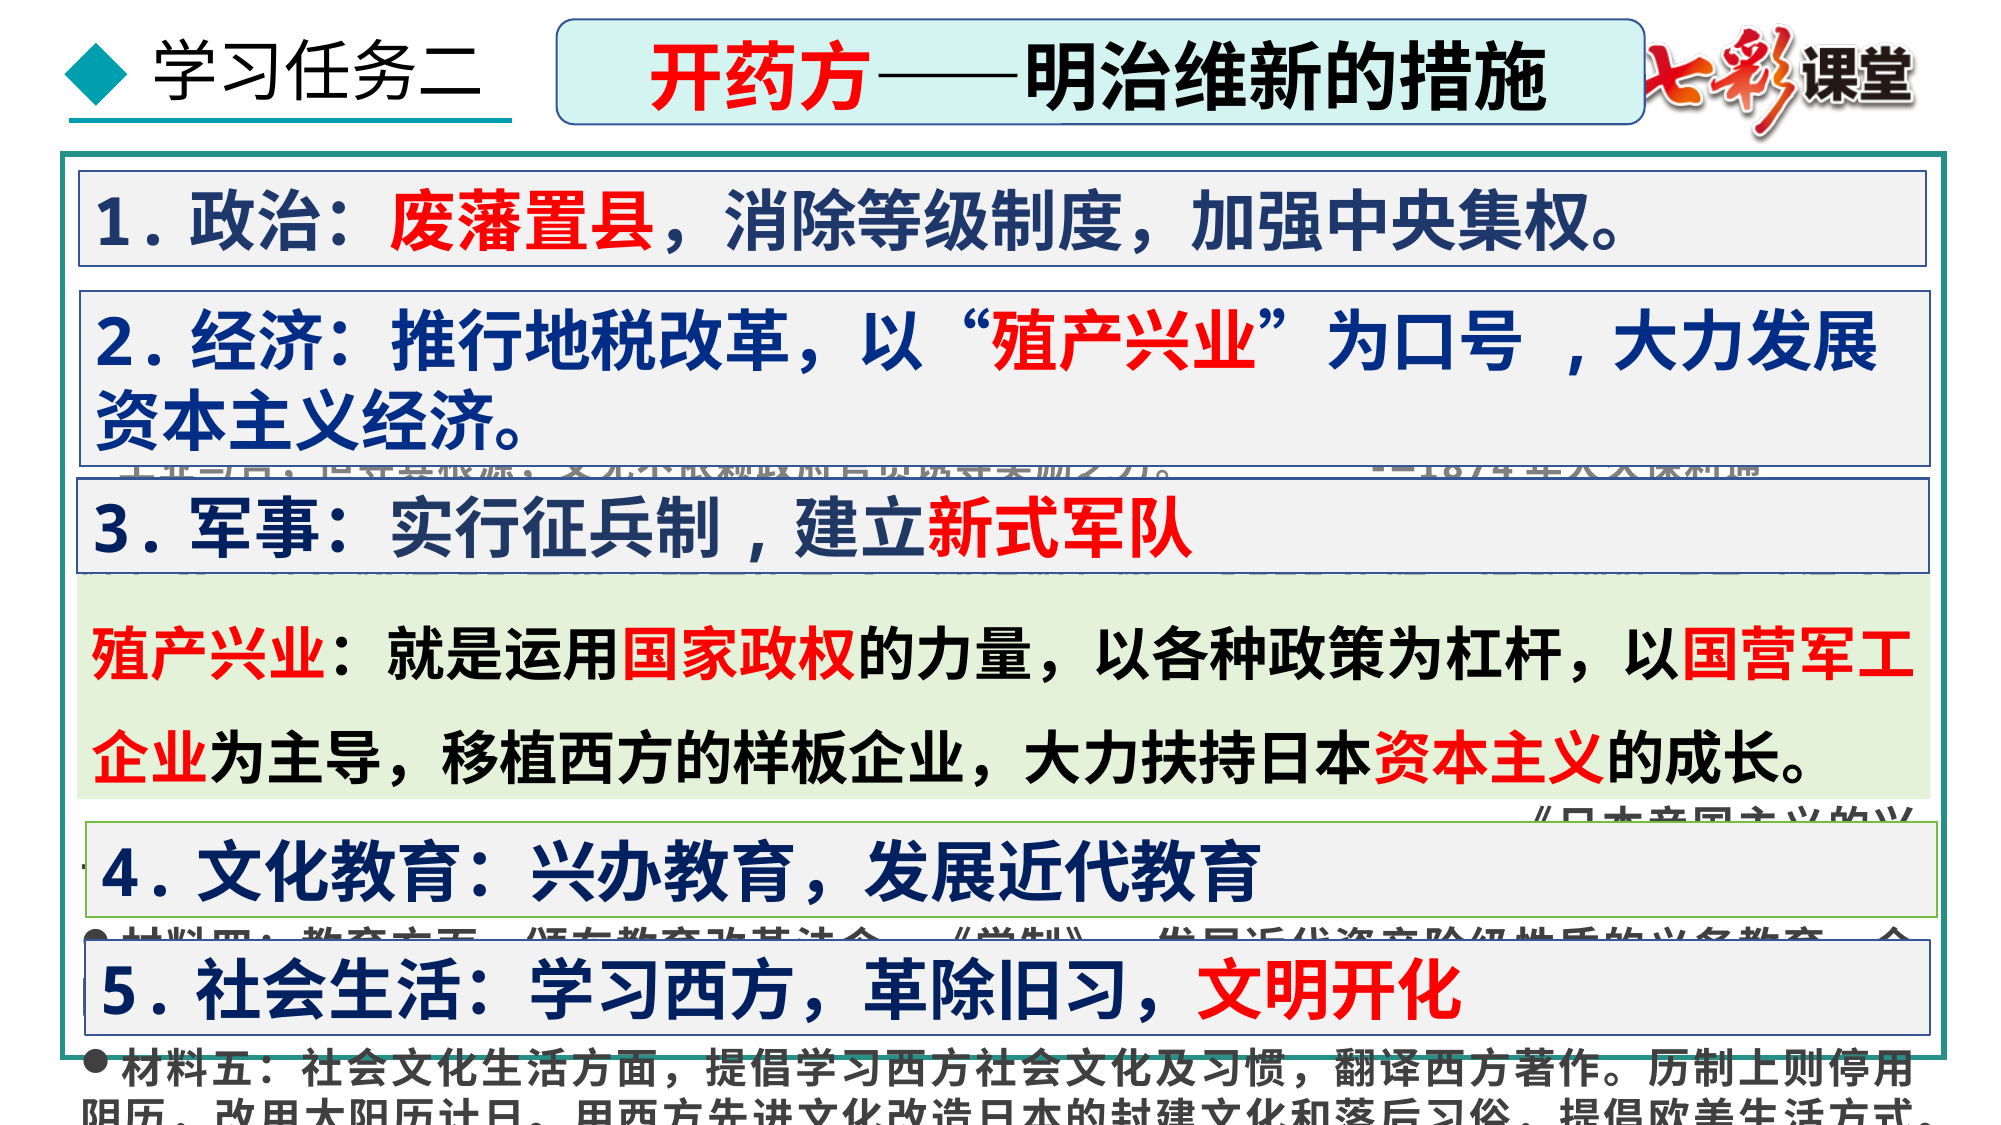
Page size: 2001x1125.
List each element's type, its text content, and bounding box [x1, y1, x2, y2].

text_box 5.社会生活：学习西方，革除旧习，文明开化 [84, 940, 1931, 1036]
picture [1614, 19, 1923, 144]
text_box 殖产兴业：就是运用国家政权的力量，以各种政策为杠杆，以国营军工企业为主导，移植西方的样板企业，大力扶持日本资本主义的成长。 [77, 574, 1931, 799]
text_box 4.文化教育：兴办教育，发展近代教育 [85, 821, 1938, 918]
text_box 1.政治：废藩置县，消除等级制度，加强中央集权。 [78, 171, 1926, 267]
text_box 3.军事：实行征兵制,建立新式军队 [77, 478, 1930, 574]
text_box 材料一：宣布“废藩置县”，废除封建领主制，把全国分为3府72县；废除传统时代的等级制度，取消对下层人民的一些限制等。 材料二：A兹为改正地税，原有之田地贡纳办法（按土地收成征收实物税）一律作废；并规定于地契调查完毕后，按土地价格征取其百分之三，作为地税 。 -—明治政府1873年颁布的条例 B大凡国之富强系于人民之贫富，而人民之贫富系于物产之多寡。物产之多寡，虽依赖于人民致力于工业与否，但寻其根源，又无不依赖政府官员诱导奖励之力。 -—1874年大久保利通 材料三：A军事方面，改革军队编制，陆军参考德国训练，海军参考英国海军编制；并颁布征兵令，凡年龄达20岁以上的成年男子一律须服兵役。1873年时，作战部队动员可达40万人。 B明治天皇政府加强对军队的直接控制，重申军队直属天皇（皇军），还利用武士道精神控制军队，使之誓死效忠天皇，各国交际的道理只有两条：一是消灭别人，一是为他人所灭。 -—《日本帝国主义的兴亡》 材料四：教育方面，颁布教育改革法令—《学制》，发展近代资产阶级性质的义务教育，全国有8所公立大学，245所中学，53760所小学。 材料五：社会文化生活方面，提倡学习西方社会文化及习惯，翻译西方著作。历制上则停用阴历，改用太阳历计日。用西方先进文化改造日本的封建文化和落后习俗，提倡欧美生活方式。 [19, 163, 1930, 1125]
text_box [556, 18, 1646, 125]
text_box 2.经济：推行地税改革，以“殖产兴业”为口号 ,大力发展资本主义经济。 [79, 290, 1931, 467]
